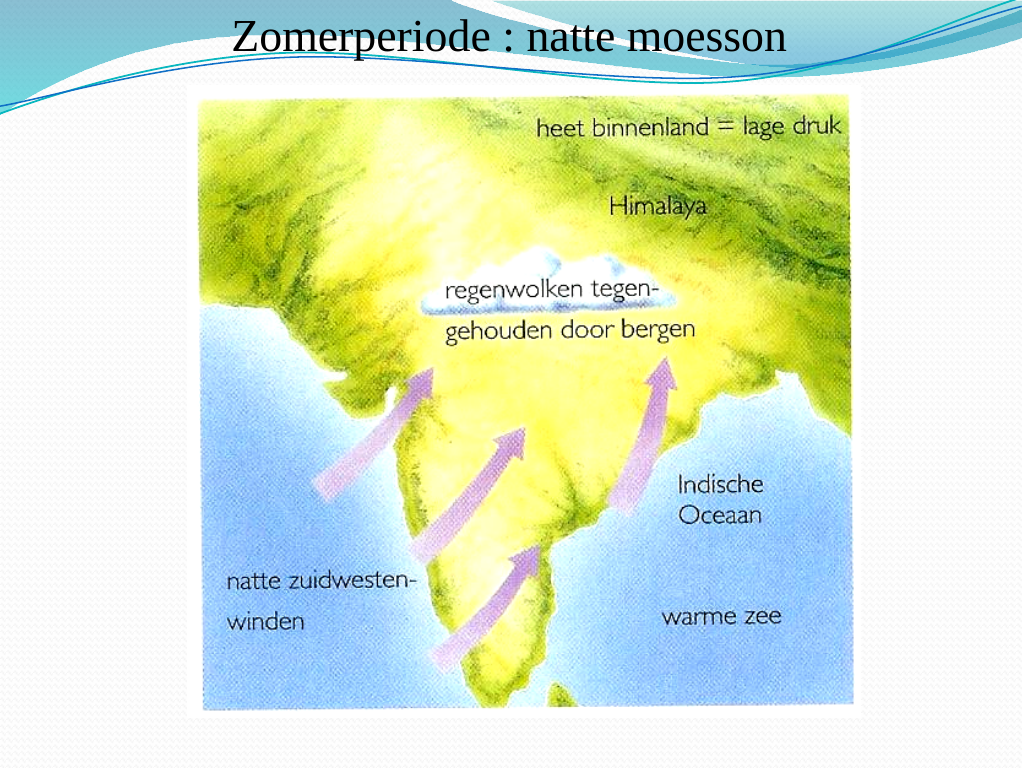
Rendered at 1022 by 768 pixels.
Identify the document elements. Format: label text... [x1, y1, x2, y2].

picture [186, 85, 861, 719]
text_box Zomerperiode : natte moesson [221, 0, 930, 66]
